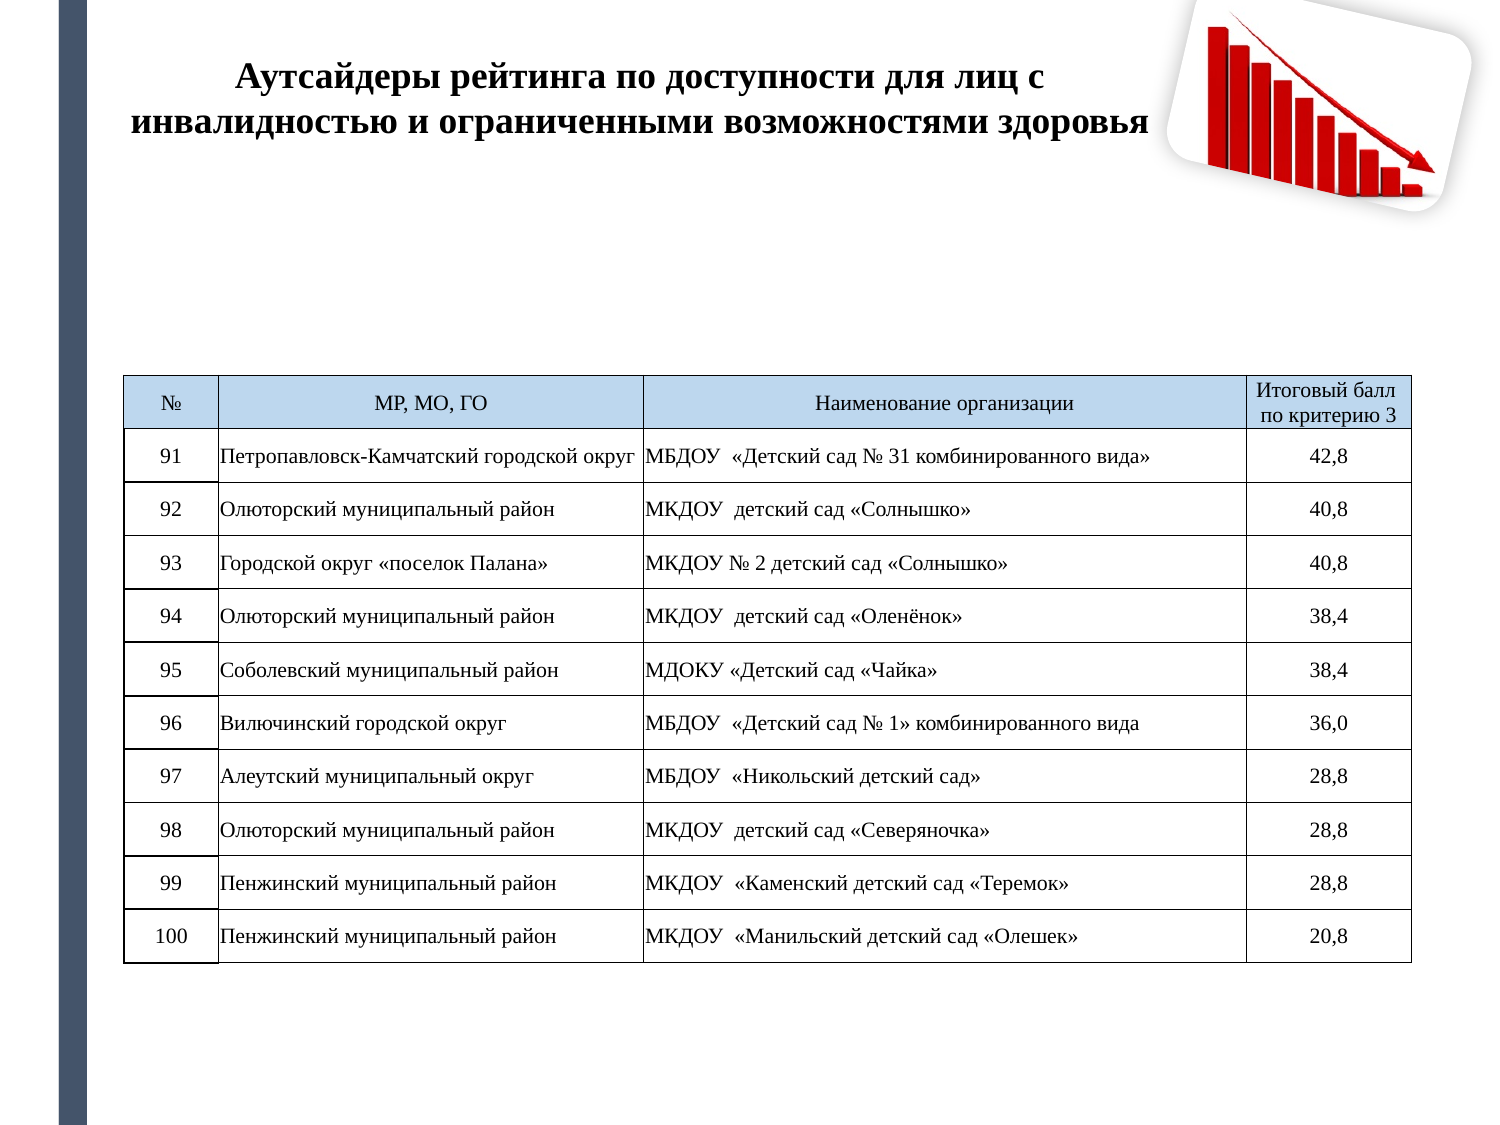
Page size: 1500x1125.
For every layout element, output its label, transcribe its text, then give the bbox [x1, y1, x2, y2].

table_cell 40,8 [1247, 483, 1411, 535]
table_cell Алеутский муниципальный округ [219, 750, 643, 802]
table_cell Пенжинский муниципальный район [219, 856, 643, 909]
table_cell 100 [125, 910, 218, 962]
table_cell 28,8 [1247, 750, 1411, 802]
table_cell 38,4 [1247, 643, 1411, 695]
table_cell МБДОУ «Детский сад № 31 комбинированного вида» [644, 429, 1246, 482]
text_box Аутсайдеры рейтинга по доступности для лиц с инвалидностью и ограниченными возможностями здоровья [102, 44, 1172, 149]
table_cell 40,8 [1247, 536, 1411, 588]
table_cell МДОКУ «Детский сад «Чайка» [644, 643, 1246, 695]
table_cell МКДОУ № 2 детский сад «Солнышко» [644, 536, 1246, 588]
table_cell 97 [125, 750, 218, 802]
table_cell Городской округ «поселок Палана» [219, 536, 643, 588]
table_cell 96 [125, 697, 218, 748]
table_header МР, МО, ГО [219, 376, 643, 428]
table_header Наименование организации [644, 376, 1246, 428]
table_header Итоговый балл по критерию 3 [1247, 376, 1411, 428]
table_cell Олюторский муниципальный район [219, 483, 643, 535]
table_cell МКДОУ детский сад «Оленёнок» [644, 589, 1246, 642]
table_cell Олюторский муниципальный район [219, 589, 643, 642]
table_cell 93 [125, 536, 218, 588]
table_cell 94 [125, 590, 218, 641]
picture [1166, 0, 1472, 212]
table_cell 99 [125, 857, 218, 908]
table_cell 20,8 [1247, 910, 1411, 962]
table_cell 98 [125, 803, 218, 855]
table_cell Петропавловск-Камчатский городской округ [219, 429, 643, 482]
table_cell МБДОУ «Никольский детский сад» [644, 750, 1246, 802]
table_cell Вилючинский городской округ [219, 696, 643, 749]
table_cell 28,8 [1247, 803, 1411, 855]
table_header № [124, 376, 218, 428]
table_cell 42,8 [1247, 429, 1411, 482]
table_cell 36,0 [1247, 696, 1411, 749]
table_cell Соболевский муниципальный район [219, 643, 643, 695]
table_cell МКДОУ детский сад «Солнышко» [644, 483, 1246, 535]
table_cell 38,4 [1247, 589, 1411, 642]
table_cell 91 [125, 429, 218, 481]
table_cell 28,8 [1247, 856, 1411, 909]
table_cell 92 [125, 483, 218, 535]
table_cell 95 [125, 643, 218, 695]
table_cell МКДОУ «Манильский детский сад «Олешек» [644, 910, 1246, 962]
table_cell Олюторский муниципальный район [219, 803, 643, 855]
table_cell МБДОУ «Детский сад № 1» комбинированного вида [644, 696, 1246, 749]
table_cell Пенжинский муниципальный район [219, 910, 643, 962]
table_cell МКДОУ «Каменский детский сад «Теремок» [644, 856, 1246, 909]
table_cell МКДОУ детский сад «Северяночка» [644, 803, 1246, 855]
